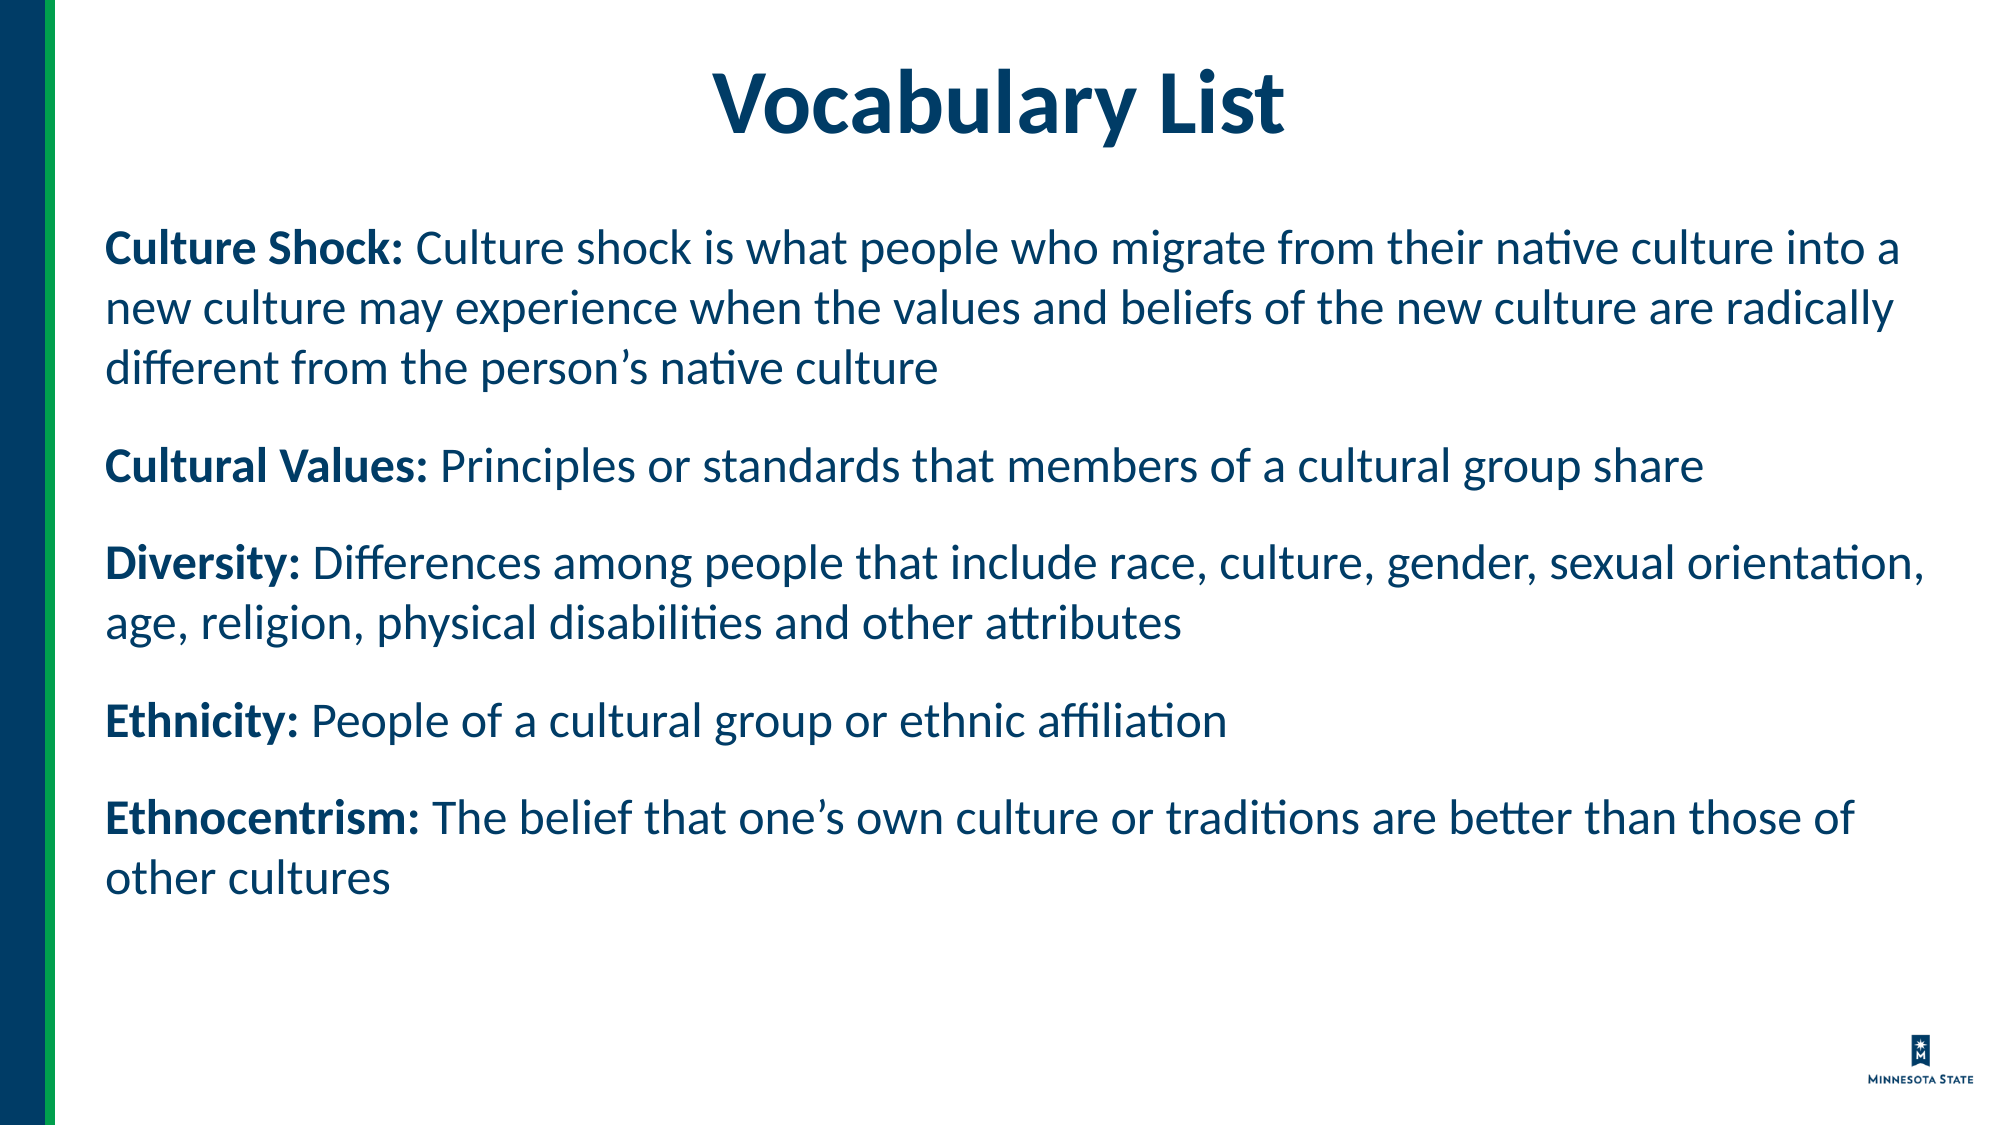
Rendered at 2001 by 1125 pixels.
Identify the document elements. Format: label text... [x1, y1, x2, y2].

picture [1823, 1028, 2001, 1095]
title Vocabulary List [137, 46, 1863, 162]
list Culture Shock: Culture shock is what people who migrate from their native culture into a new culture may experience when the values and beliefs of the new culture are radically different from the person’s native culture Cultural Values: Principles or standards that members of a cultural group share Diversity: Differences among people that include race, culture, gender, sexual orientation, age, religion, physical disabilities and other attributes Ethnicity: People of a cultural group or ethnic affiliation Ethnocentrism: The belief that one’s own culture or traditions are better than those of other cultures [90, 206, 1964, 1093]
